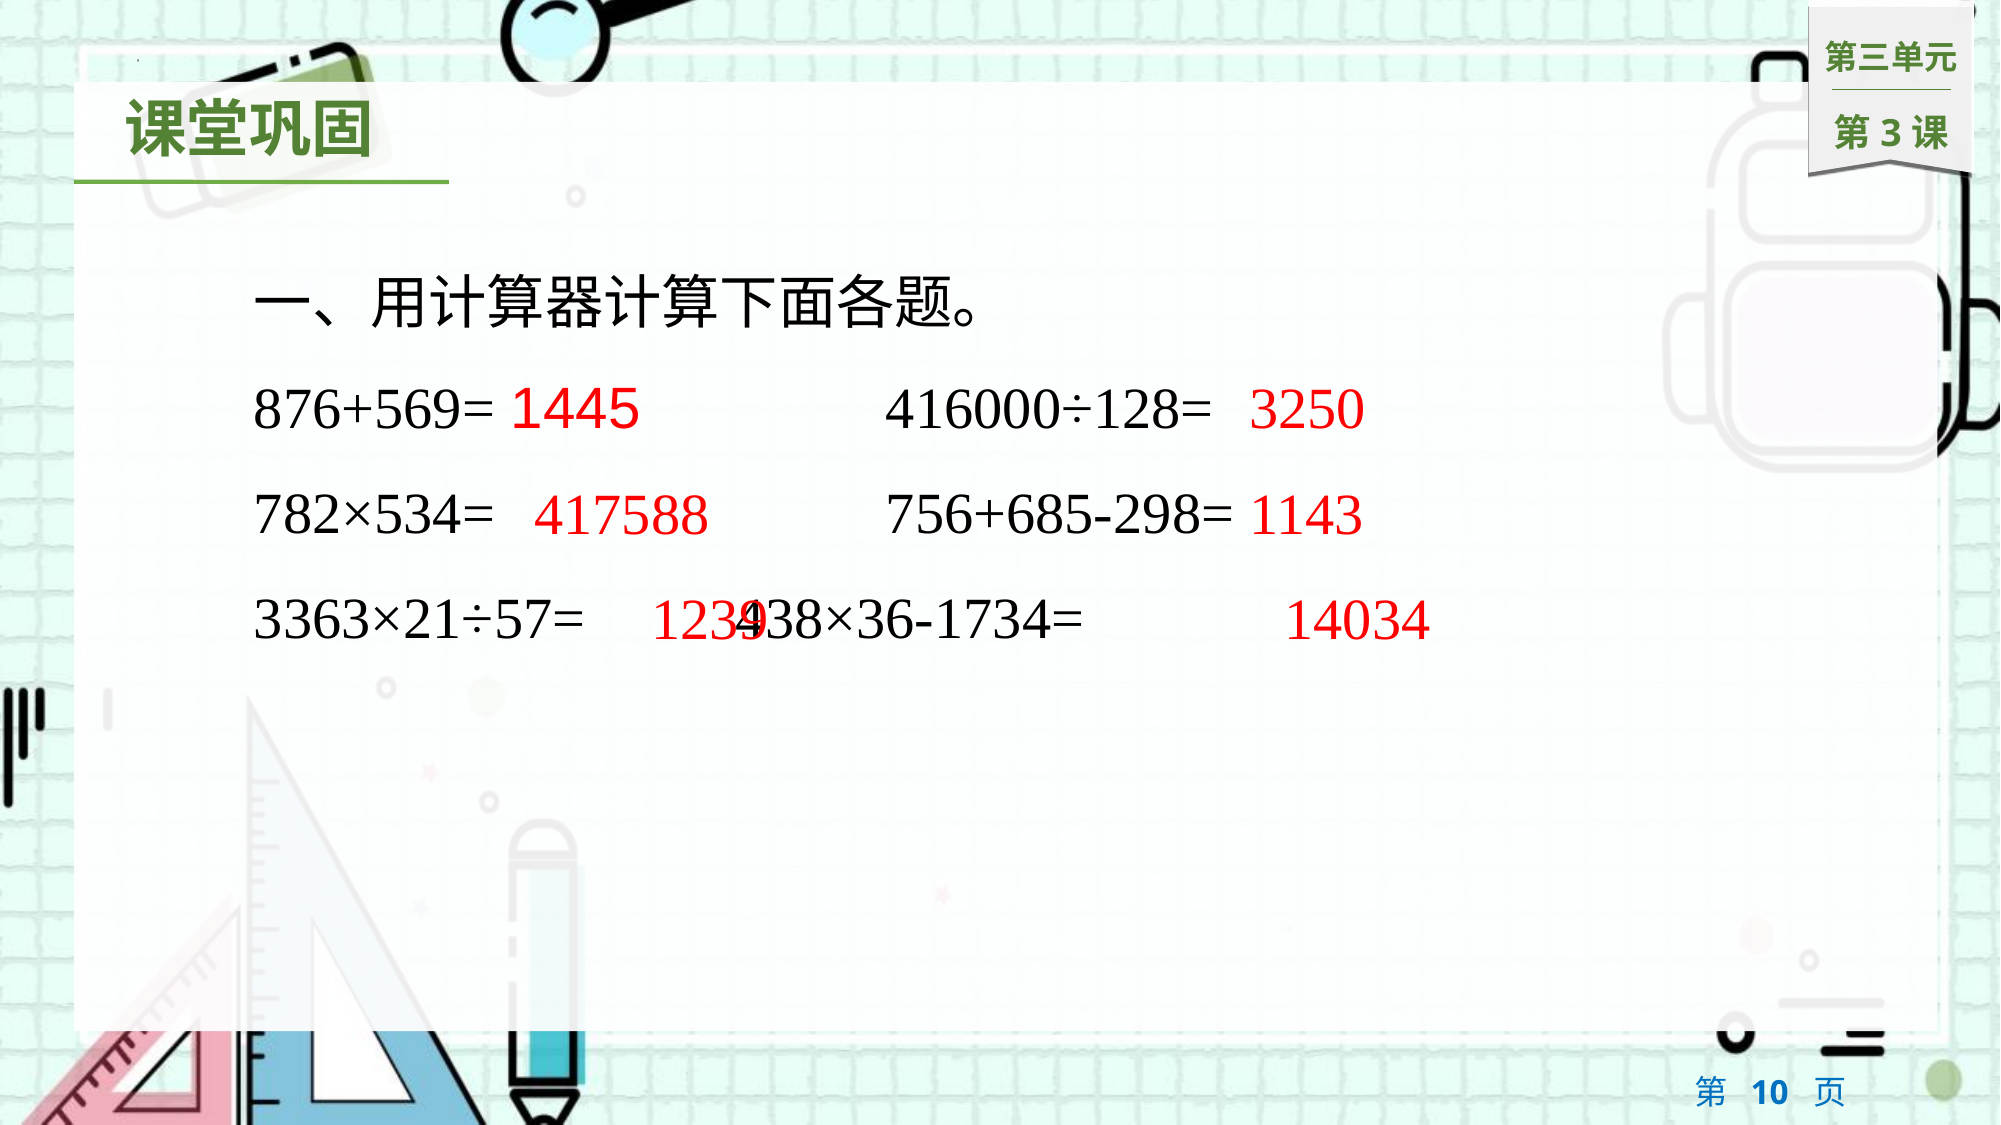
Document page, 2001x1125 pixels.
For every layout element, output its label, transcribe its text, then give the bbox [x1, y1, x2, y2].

list 1445 [496, 328, 707, 434]
text_box 1239 [636, 538, 848, 645]
text_box 3250 [1234, 328, 1645, 433]
picture [1938, 168, 1971, 176]
text_box 417588 [519, 433, 731, 539]
text_box 14034 [1269, 538, 1680, 645]
list 一、用计算器计算下面各题。 876+569= 416000÷128= 782×534= 756+685-298= 3363×21÷57= 438×36-1734= [121, 222, 1903, 985]
picture [0, 0, 2000, 1125]
text_box 1143 [1234, 433, 1645, 539]
